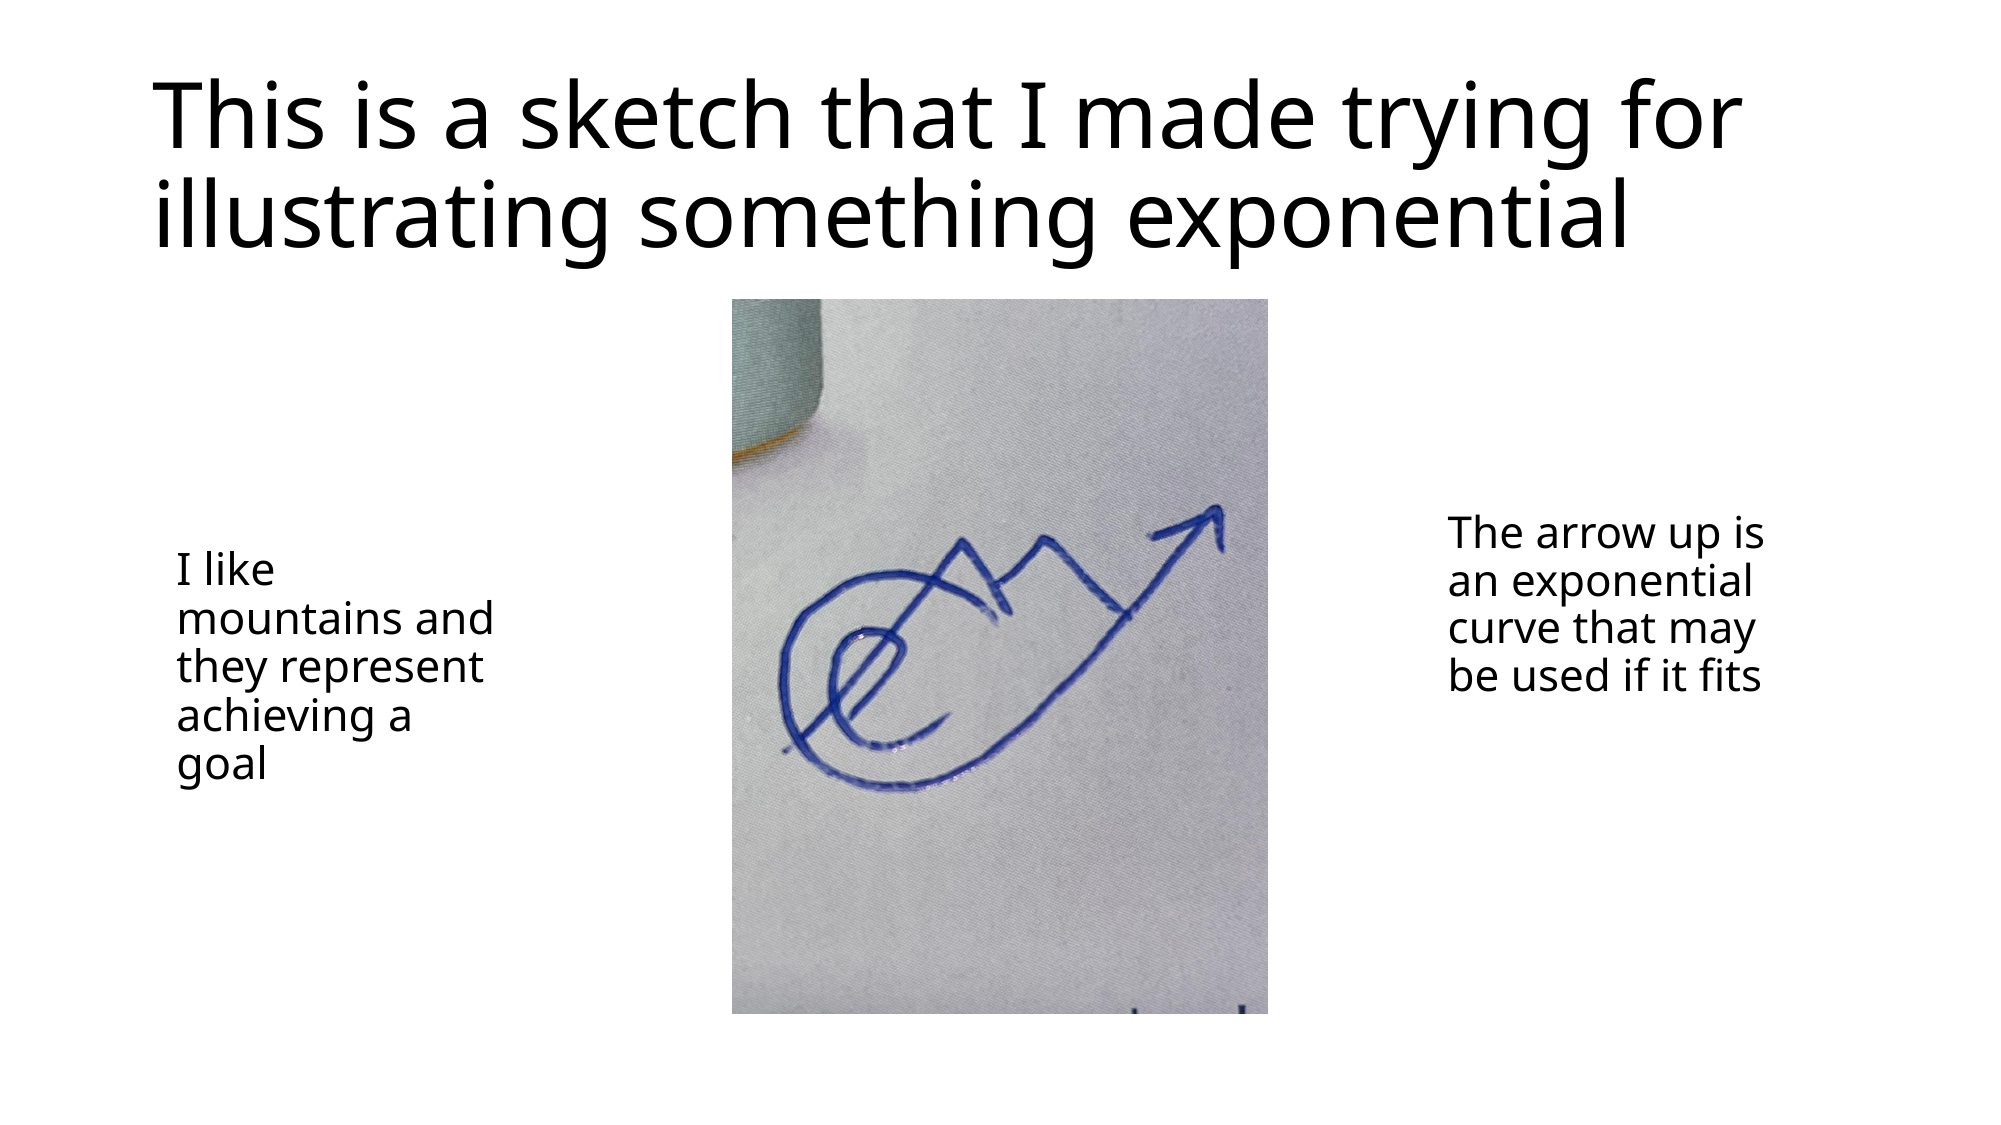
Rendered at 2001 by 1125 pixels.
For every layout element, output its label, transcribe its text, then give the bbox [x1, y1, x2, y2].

text_box I like mountains and they represent achieving a goal [161, 522, 513, 815]
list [732, 299, 1268, 1014]
title This is a sketch that I made trying for illustrating something exponential [137, 59, 1863, 278]
text_box The arrow up is an exponential curve that may be used if it fits [1432, 459, 1784, 752]
